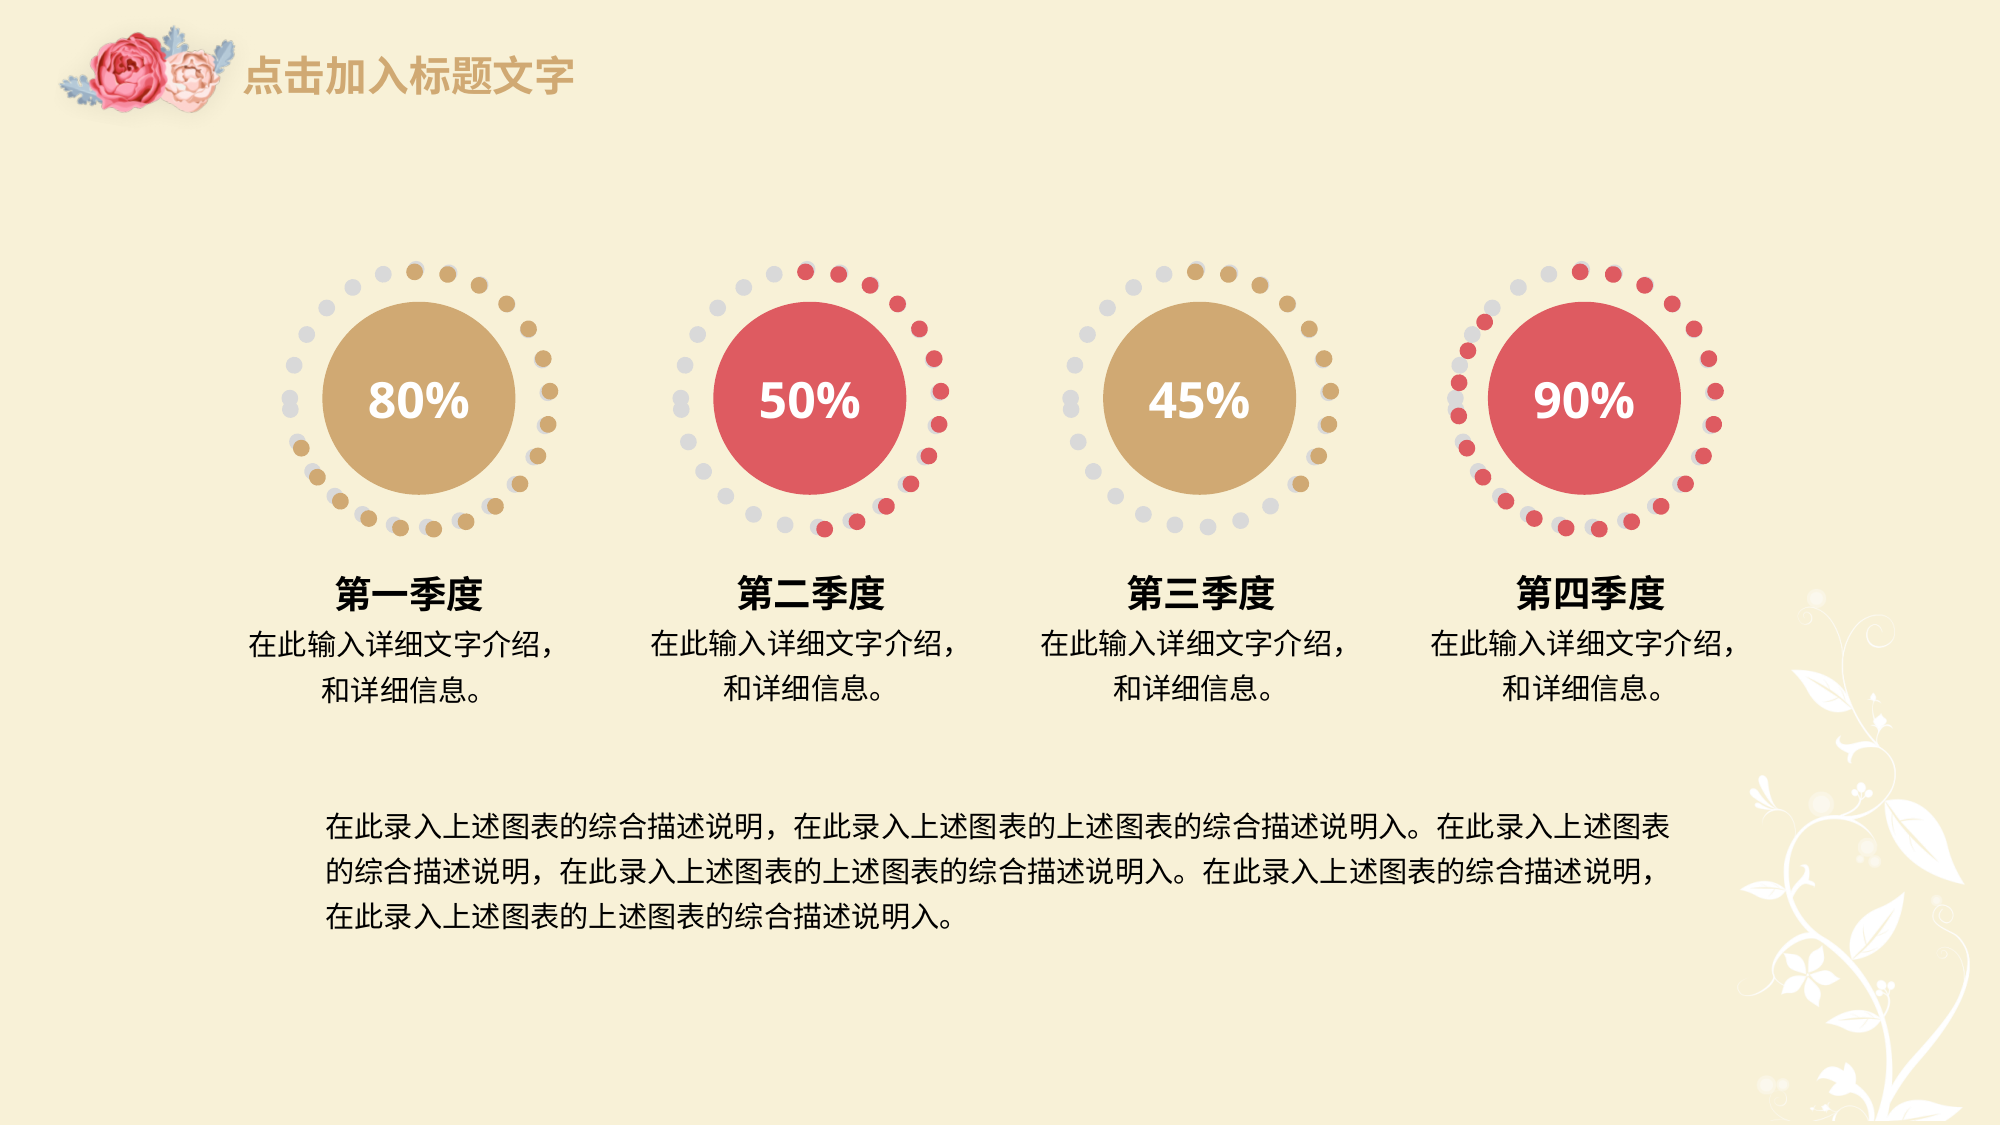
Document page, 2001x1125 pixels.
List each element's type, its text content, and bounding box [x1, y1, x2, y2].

text_box [1454, 268, 1659, 448]
text_box 50% [712, 300, 812, 496]
text_box 第二季度 在此输入详细文字介绍， 和详细信息。 [635, 562, 987, 713]
picture [52, 0, 258, 146]
text_box 45% [1102, 300, 1259, 496]
text_box 在此录入上述图表的综合描述说明，在此录入上述图表的上述图表的综合描述说明入。在此录入上述图表的综合描述说明，在此录入上述图表的上述图表的综合描述说明入。在此录入上述图表的综合描述说明，在此录入上述图表的上述图表的综合描述说明入。 [310, 790, 1713, 942]
picture [1716, 577, 2000, 1121]
text_box [797, 270, 943, 531]
text_box 点击加入标题文字 [250, 43, 663, 106]
text_box [1194, 270, 1333, 504]
text_box 80% [321, 300, 421, 428]
text_box 第三季度 在此输入详细文字介绍， 和详细信息。 [1025, 562, 1377, 713]
text_box [297, 270, 552, 531]
text_box 第四季度 在此输入详细文字介绍， 和详细信息。 [1415, 562, 1767, 713]
text_box 第一季度 在此输入详细文字介绍， 和详细信息。 [233, 563, 586, 715]
text_box [679, 268, 881, 528]
text_box [288, 268, 483, 452]
text_box 90% [1511, 300, 1586, 399]
text_box [1069, 268, 1279, 529]
text_box [1456, 270, 1717, 531]
